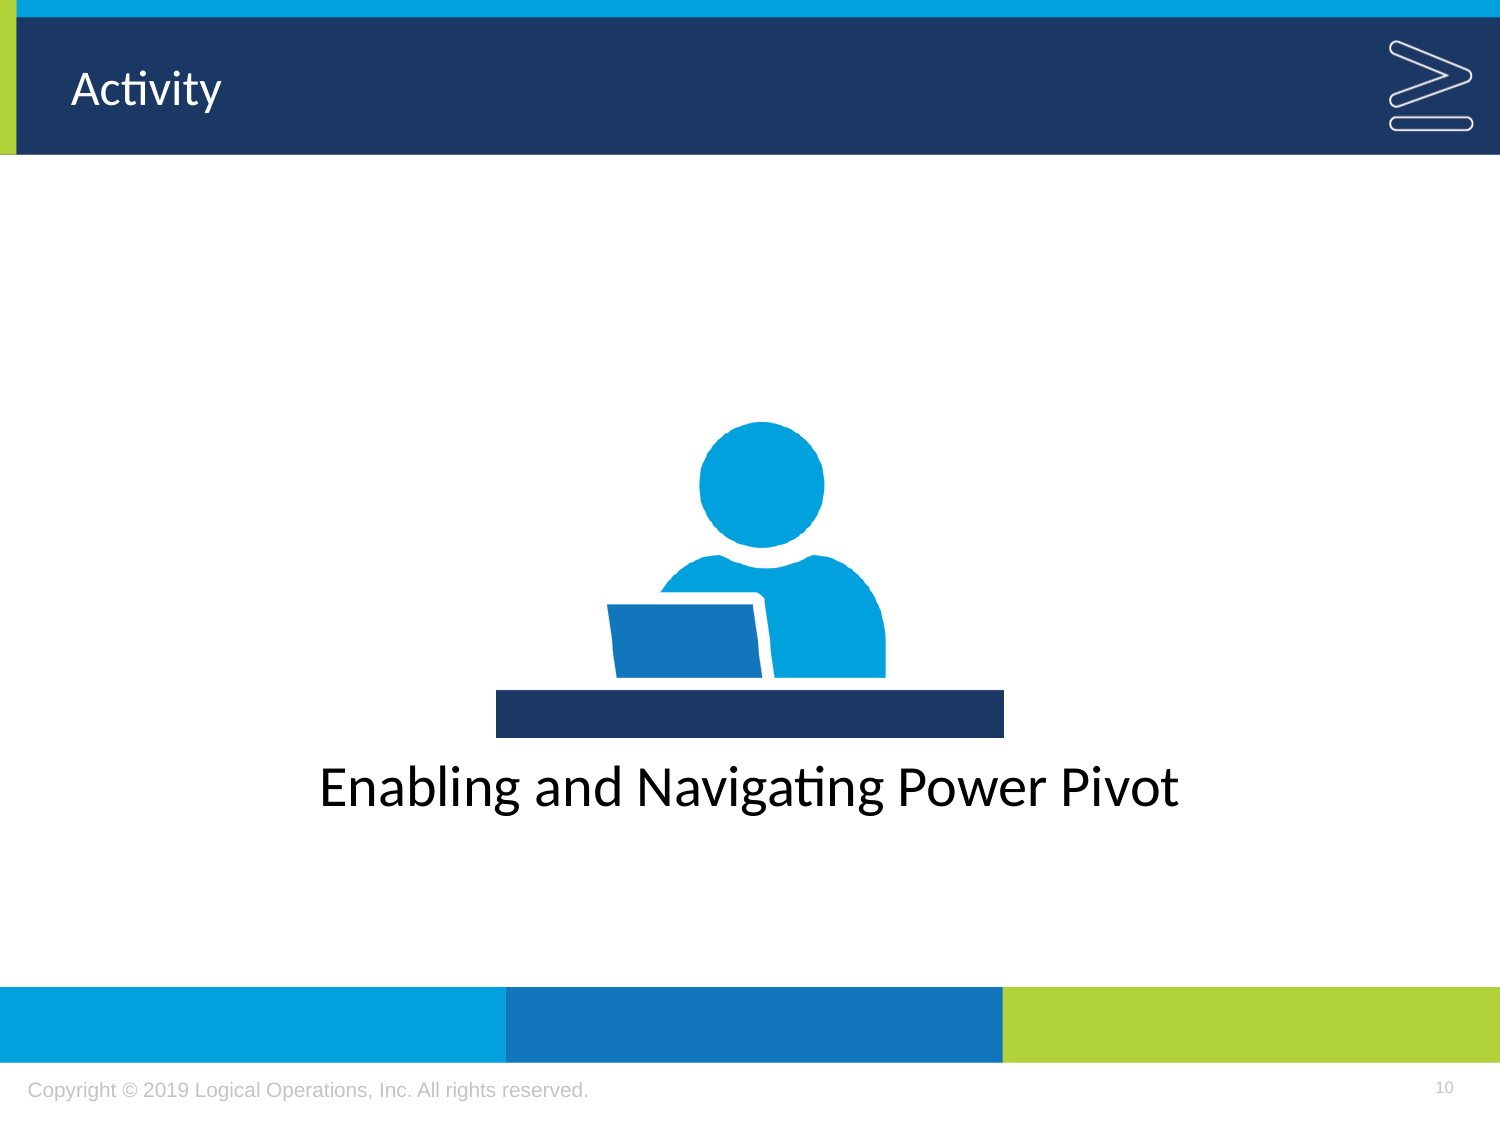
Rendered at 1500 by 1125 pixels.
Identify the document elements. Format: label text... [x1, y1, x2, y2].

picture [0, 0, 1500, 155]
slide_number 10 [1118, 1057, 1469, 1118]
picture [496, 422, 1004, 738]
list Enabling and Navigating Power Pivot [93, 740, 1407, 841]
picture [506, 987, 1500, 1063]
